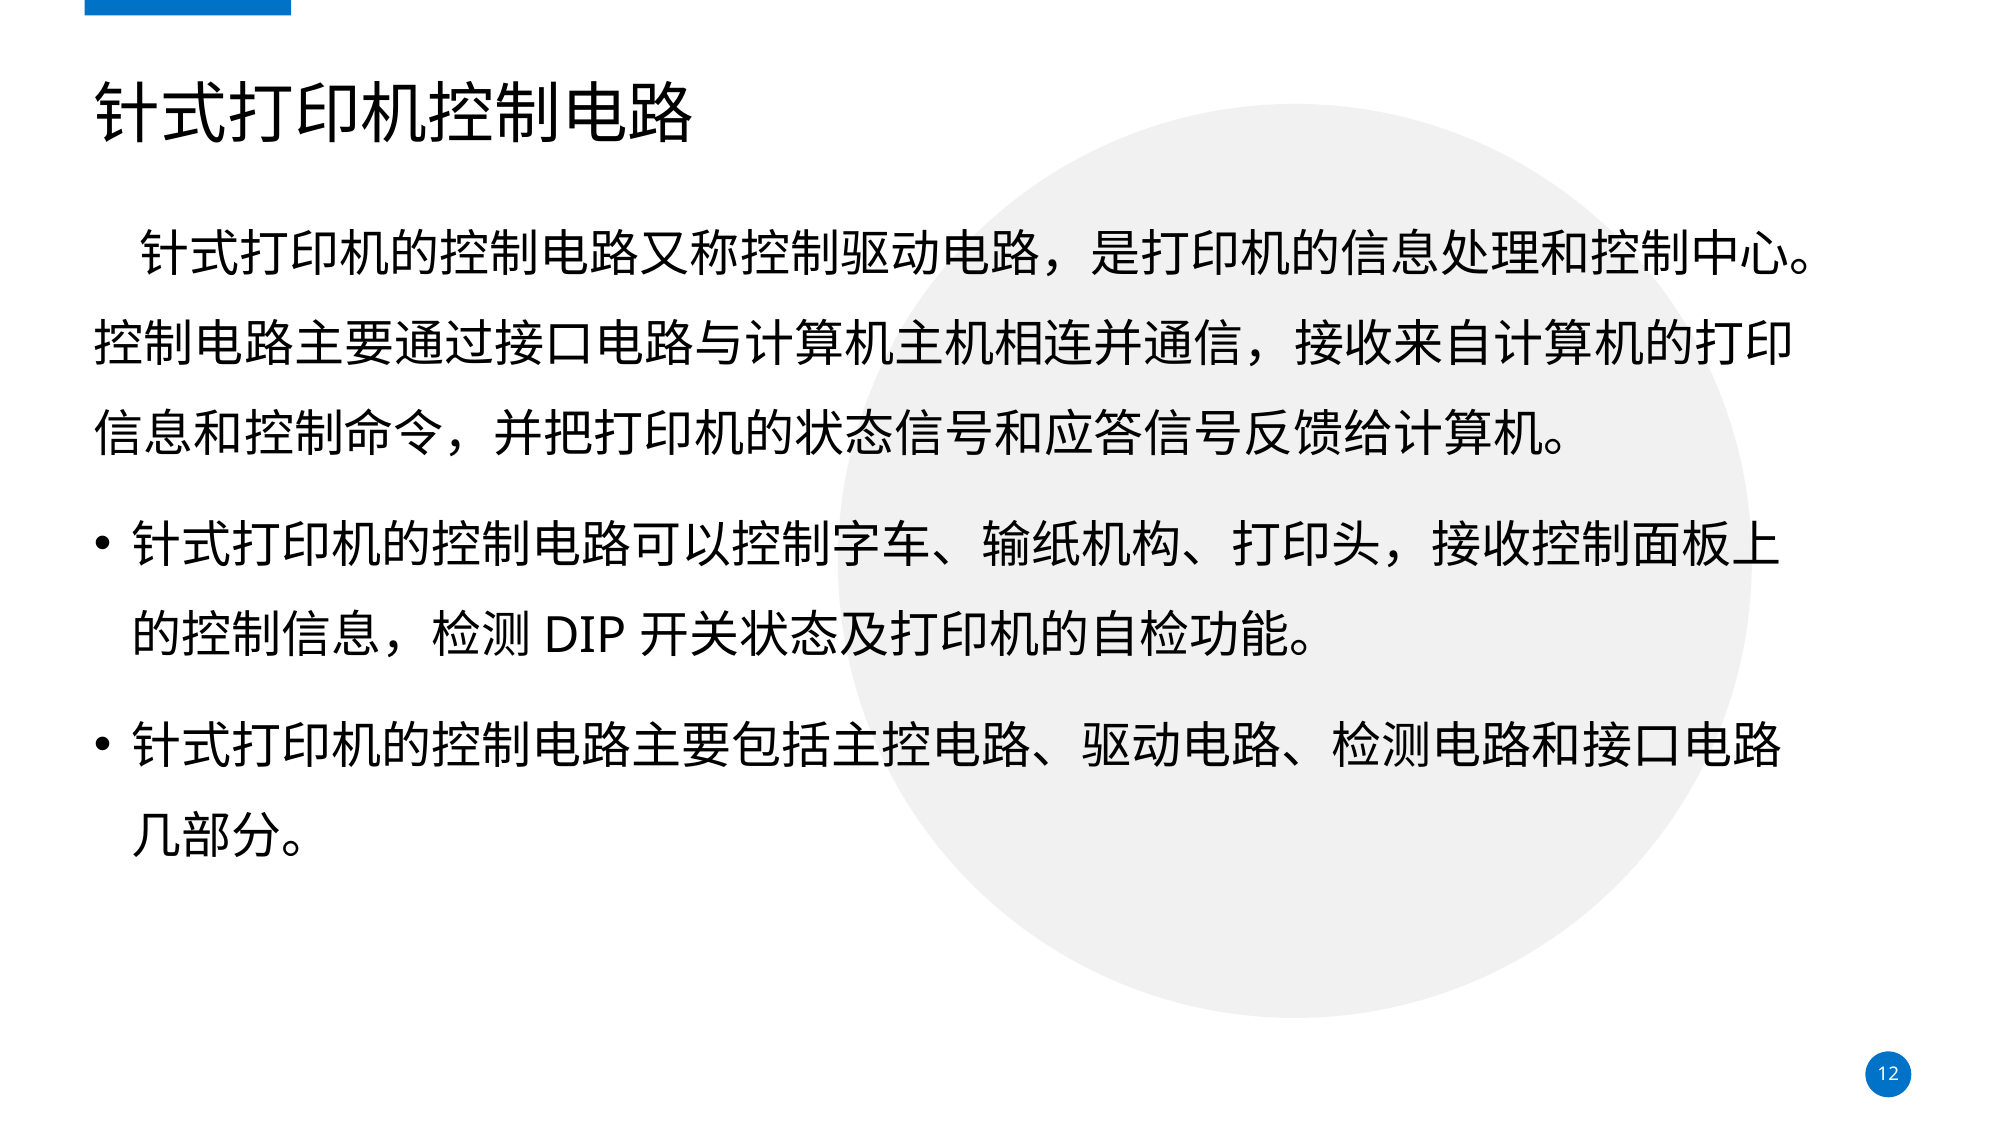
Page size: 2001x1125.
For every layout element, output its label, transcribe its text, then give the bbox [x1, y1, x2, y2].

list 针式打印机的控制电路又称控制驱动电路，是打印机的信息处理和控制中心。控制电路主要通过接口电路与计算机主机相连并通信，接收来自计算机的打印信息和控制命令，并把打印机的状态信号和应答信号反馈给计算机。 针式打印机的控制电路可以控制字车、输纸机构、打印头，接收控制面板上的控制信息，检测DIP开关状态及打印机的自检功能。 针式打印机的控制电路主要包括主控电路、驱动电路、检测电路和接口电路几部分。 [93, 191, 1821, 900]
title 针式打印机控制电路 [93, 130, 904, 191]
slide_number 12 [1864, 1059, 1913, 1090]
